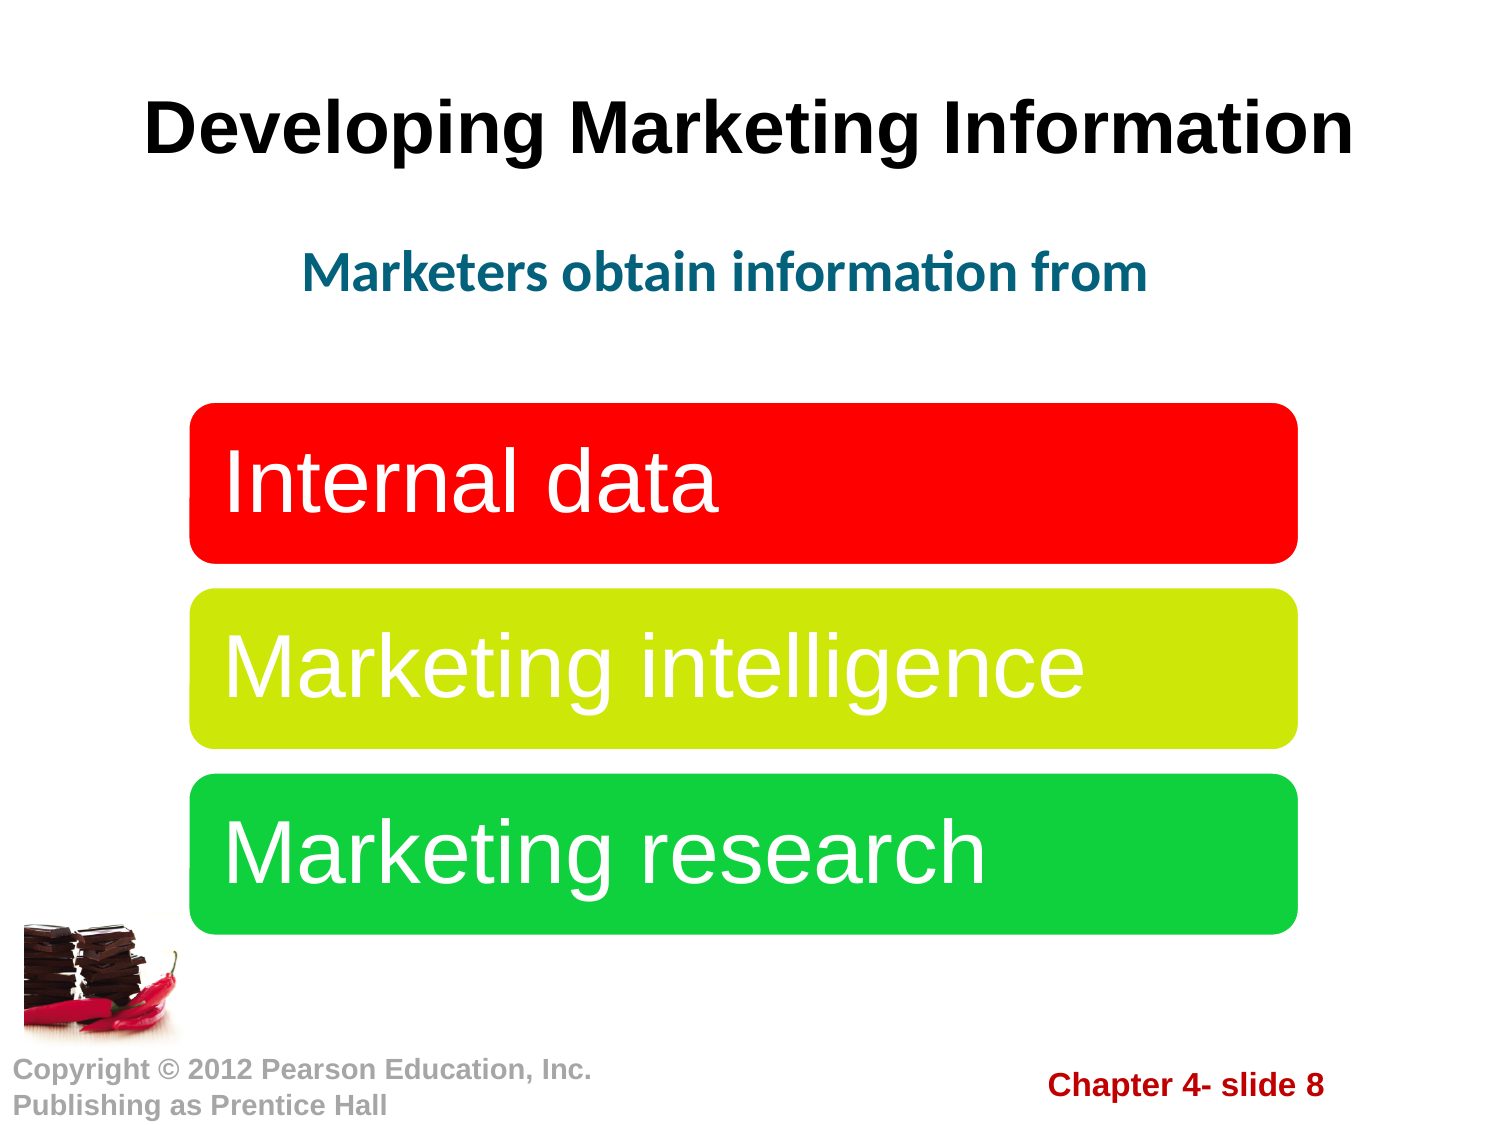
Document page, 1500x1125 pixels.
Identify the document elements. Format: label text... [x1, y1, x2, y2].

picture [24, 912, 191, 1050]
list Marketers obtain information from [62, 237, 1388, 313]
title Developing Marketing Information [112, 37, 1388, 226]
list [187, 399, 1301, 938]
